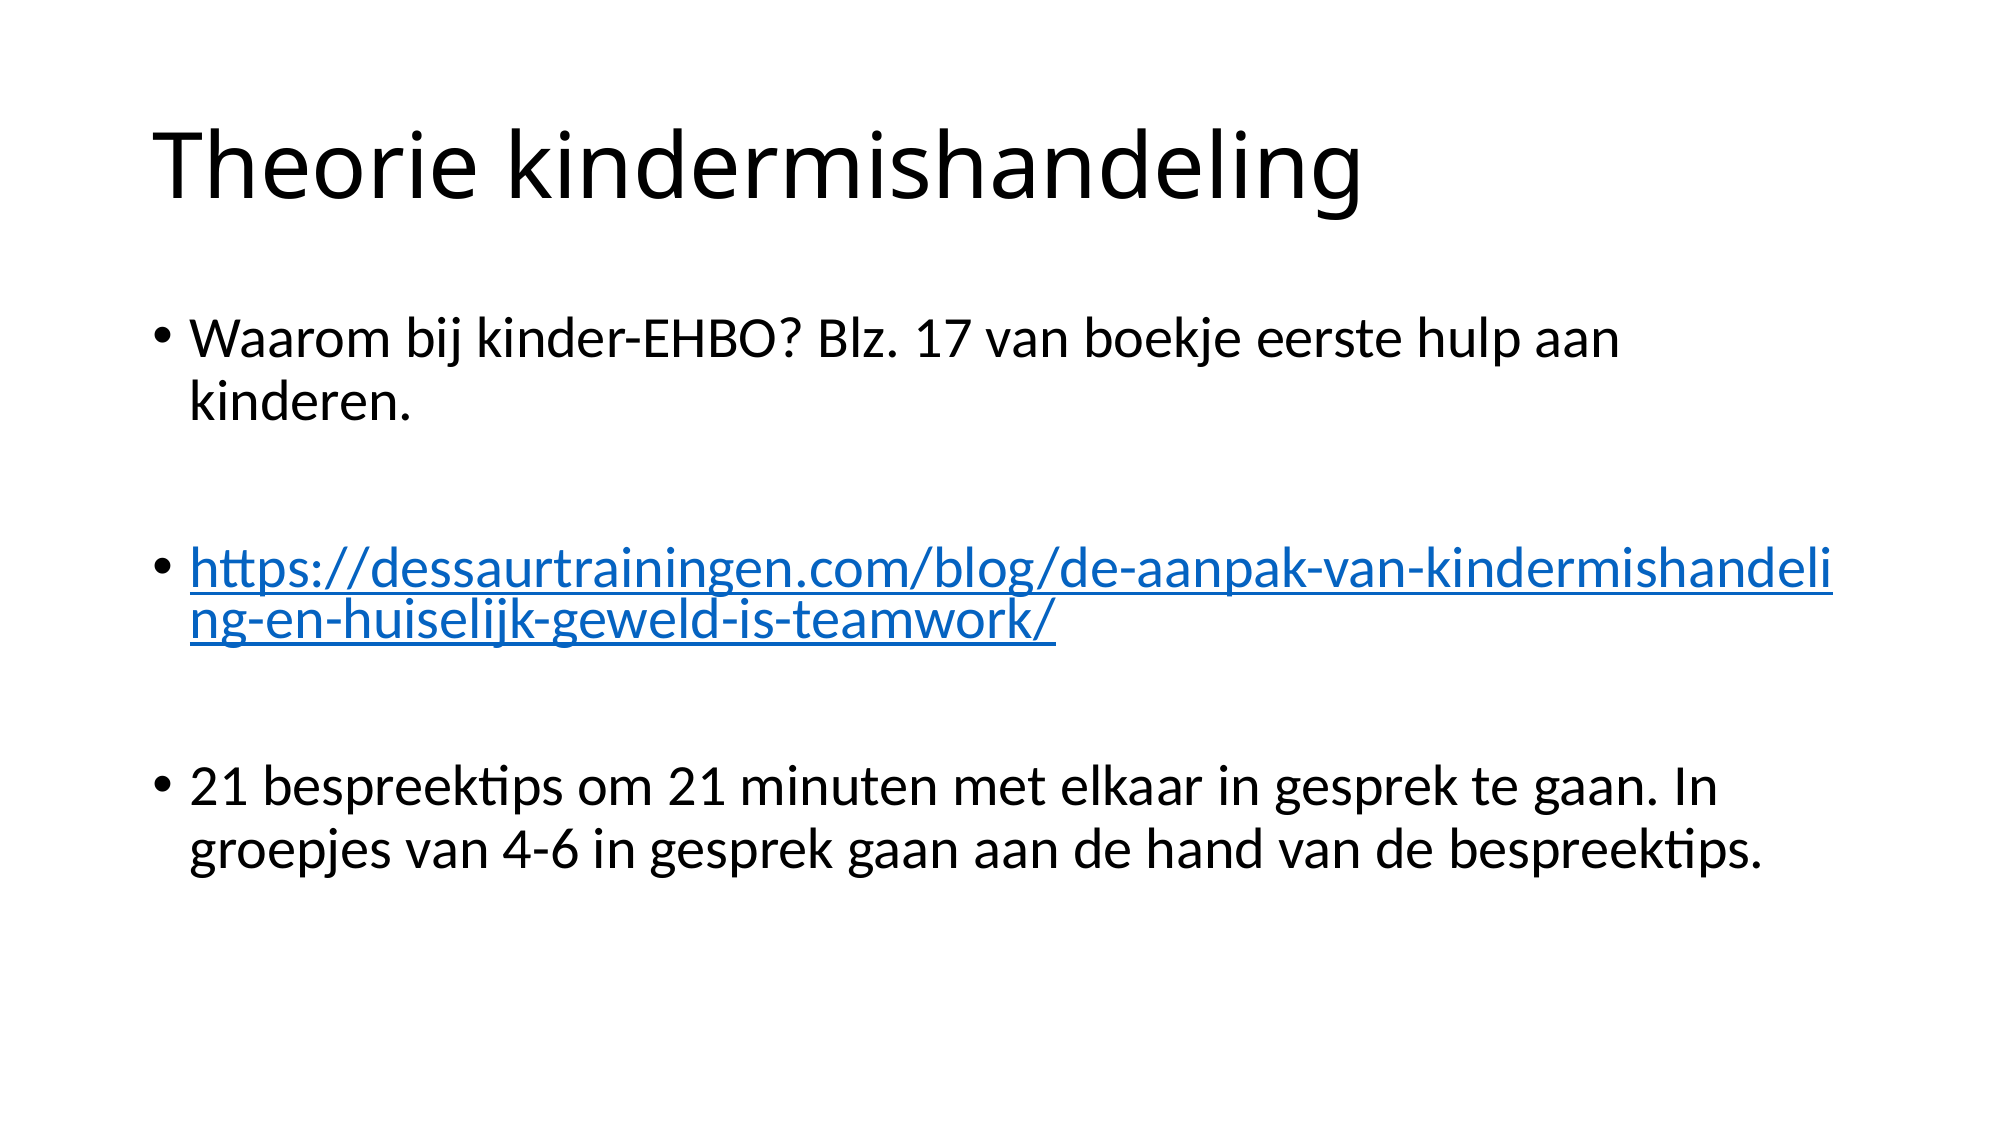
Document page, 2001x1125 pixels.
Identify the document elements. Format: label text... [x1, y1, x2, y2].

title Theorie kindermishandeling [137, 59, 1863, 278]
list Waarom bij kinder-EHBO? Blz. 17 van boekje eerste hulp aan kinderen. https://dessaurtrainingen.com/blog/de-aanpak-van-kindermishandeling-en-huiselijk-geweld-is-teamwork/ 21 bespreektips om 21 minuten met elkaar in gesprek te gaan. In groepjes van 4-6 in gesprek gaan aan de hand van de bespreektips. [137, 299, 1863, 1014]
